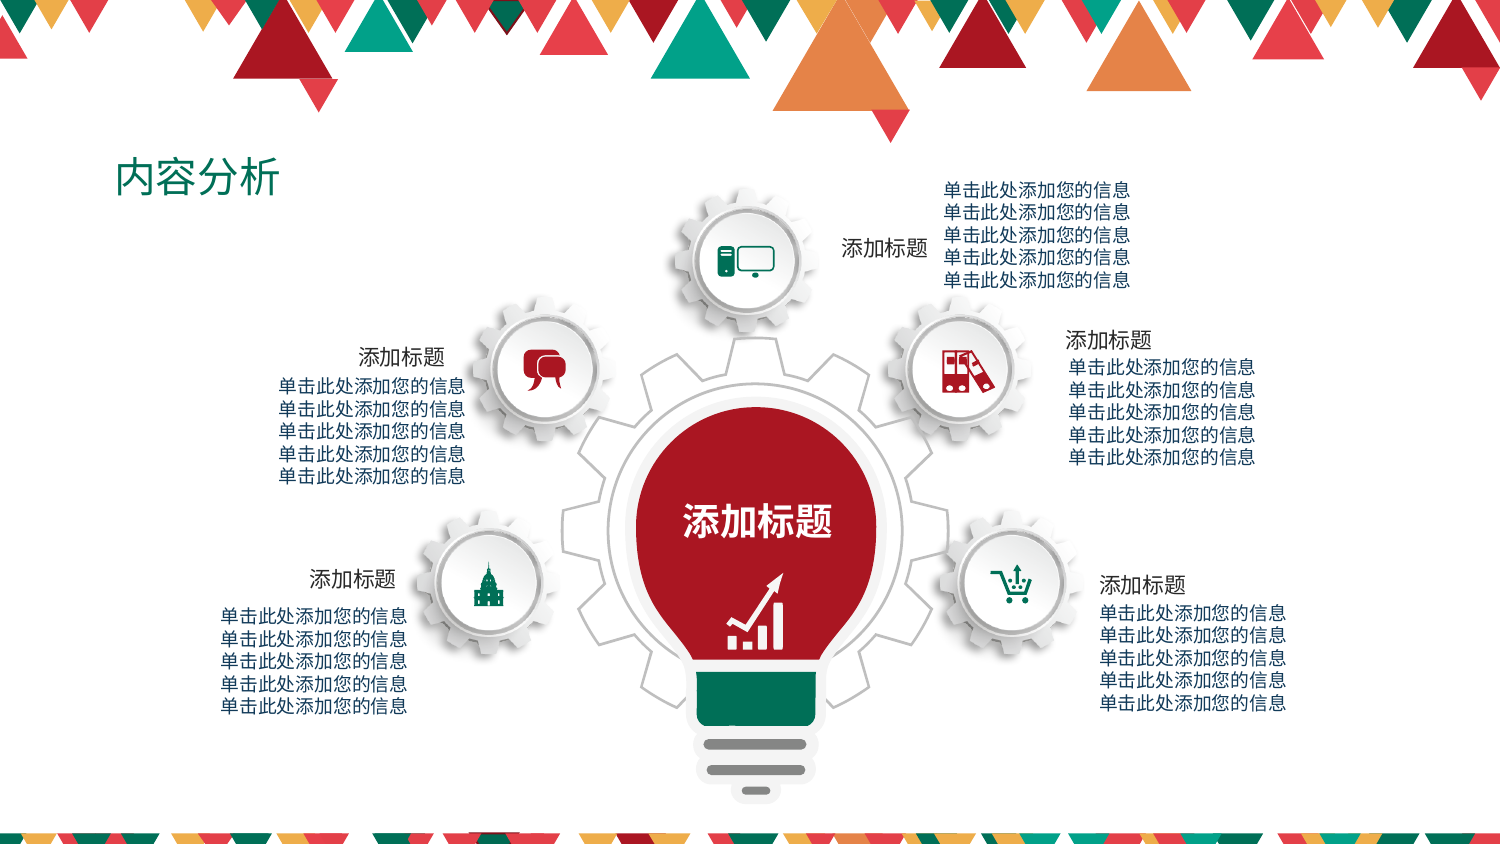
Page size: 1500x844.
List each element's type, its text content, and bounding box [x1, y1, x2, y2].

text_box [950, 511, 1083, 656]
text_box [888, 301, 1031, 443]
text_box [826, 171, 1156, 301]
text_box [1084, 564, 1312, 723]
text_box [264, 336, 492, 497]
text_box 内容分析 [99, 142, 297, 208]
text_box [560, 336, 950, 805]
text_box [417, 511, 560, 656]
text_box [473, 297, 616, 443]
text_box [205, 558, 434, 727]
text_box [675, 189, 818, 334]
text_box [1050, 319, 1282, 478]
